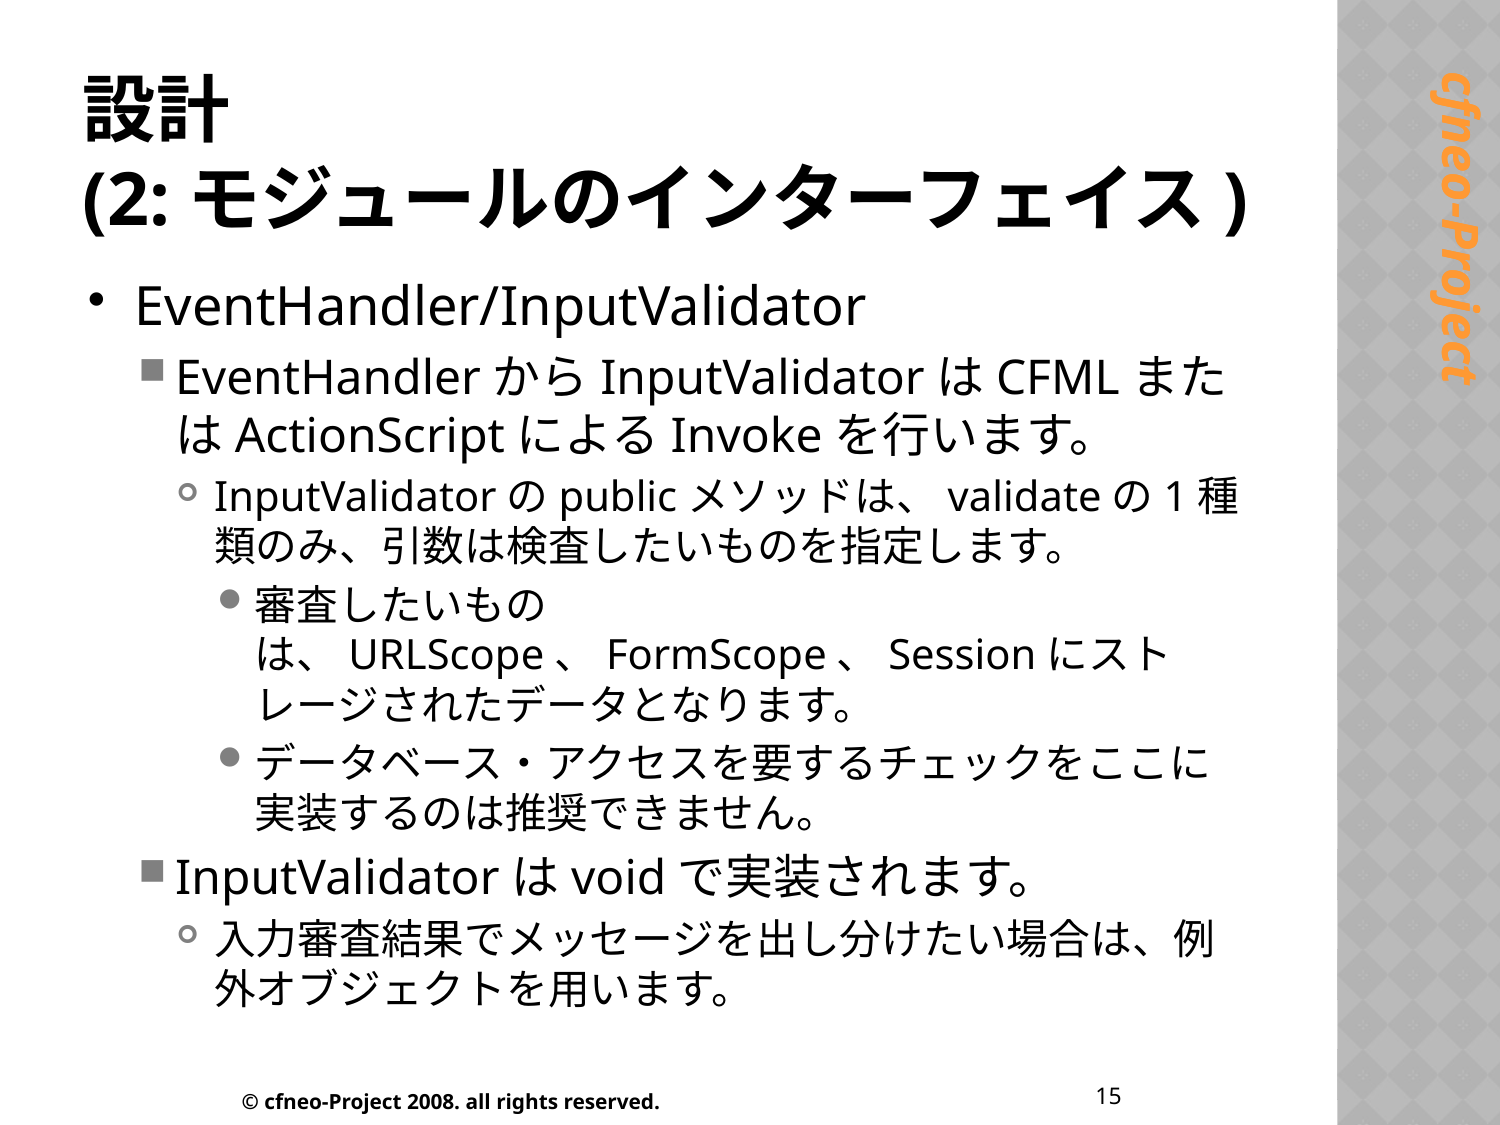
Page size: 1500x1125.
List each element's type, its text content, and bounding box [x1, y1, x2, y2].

list EventHandler/InputValidator EventHandlerからInputValidatorはCFMLまたはActionScriptによるInvokeを行います。 InputValidatorのpublicメソッドは、validateの1種類のみ、引数は検査したいものを指定します。 審査したいものは、URLScope、FormScope、Sessionにストレージされたデータとなります。 データベース・アクセスを要するチェックをここに実装するのは推奨できません。 InputValidatorはvoidで実装されます。 入力審査結果でメッセージを出し分けたい場合は、例外オブジェクトを用います。 [75, 264, 1263, 1059]
slide_number 15 [1025, 1075, 1122, 1113]
title 設計 (2:モジュールのインターフェイス) [75, 52, 1263, 240]
footer © cfneo-Project 2008. all rights reserved. [75, 1075, 675, 1114]
